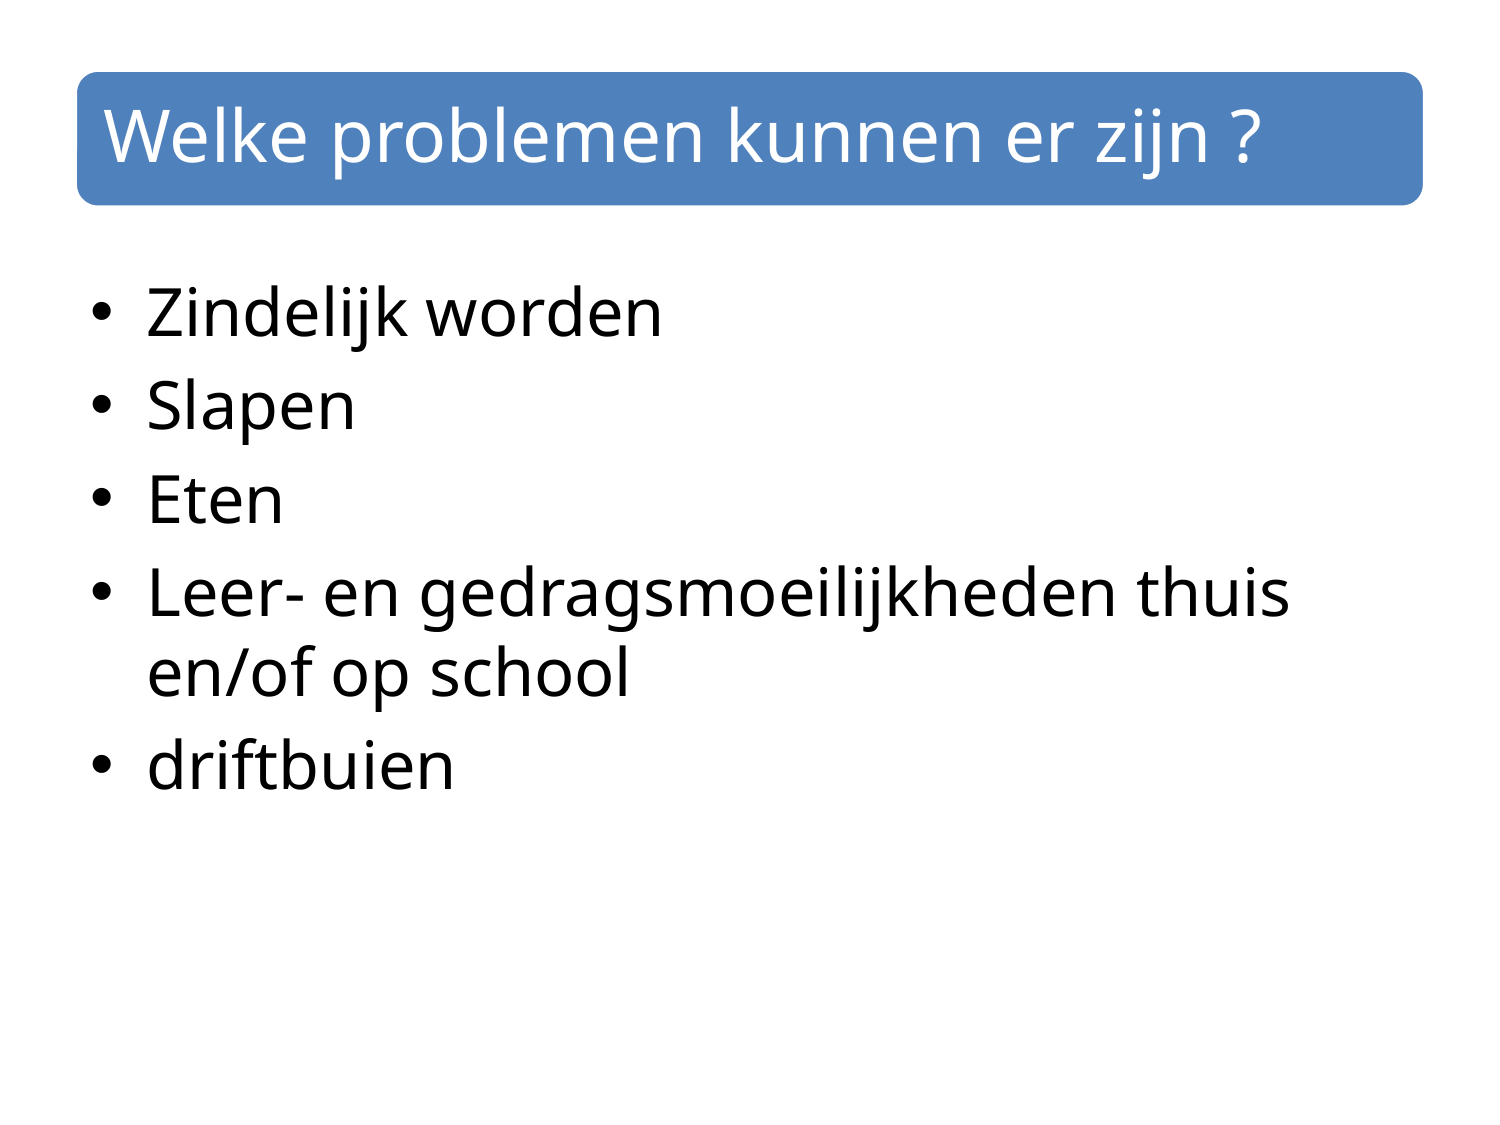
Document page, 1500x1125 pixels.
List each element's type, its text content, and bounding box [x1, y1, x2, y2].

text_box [74, 44, 1426, 233]
list Zindelijk worden Slapen Eten Leer- en gedragsmoeilijkheden thuis en/of op school driftbuien [75, 262, 1425, 1005]
